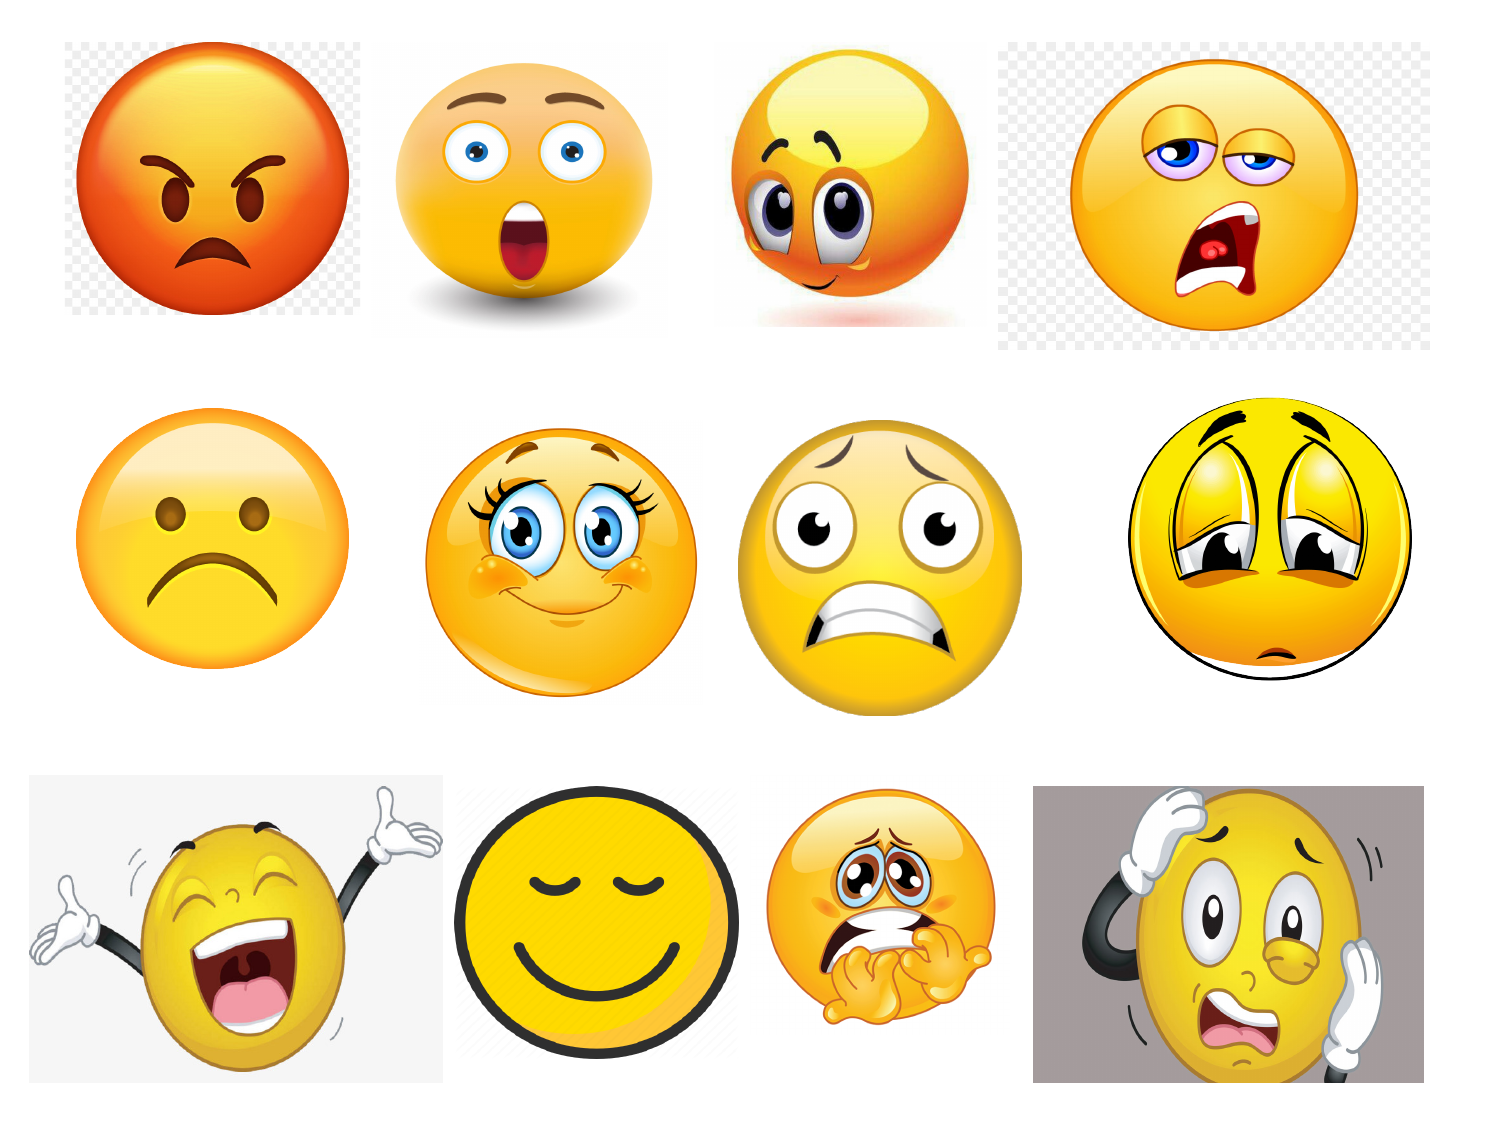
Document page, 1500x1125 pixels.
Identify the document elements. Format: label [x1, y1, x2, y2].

picture [1127, 396, 1412, 681]
picture [749, 774, 1010, 1036]
picture [64, 42, 361, 315]
picture [714, 42, 987, 327]
picture [371, 42, 668, 339]
picture [737, 420, 1022, 717]
picture [454, 786, 739, 1059]
picture [1033, 786, 1424, 1083]
picture [418, 420, 703, 705]
picture [76, 408, 349, 669]
picture [29, 774, 444, 1083]
picture [997, 42, 1430, 351]
